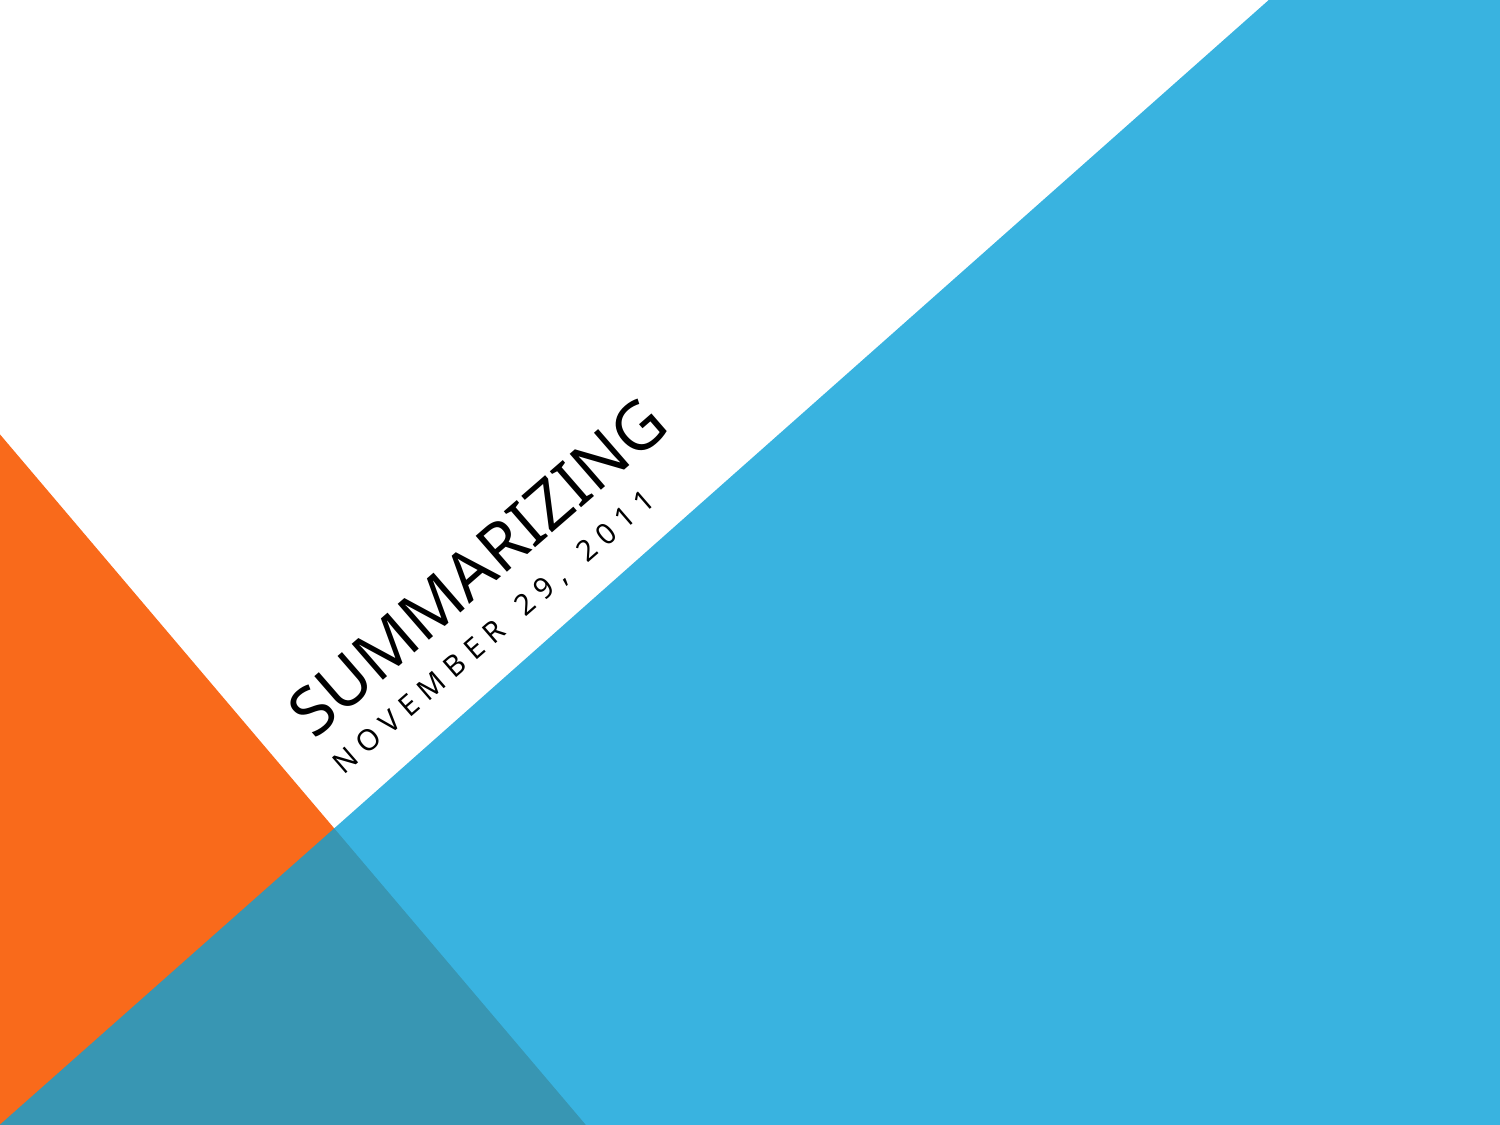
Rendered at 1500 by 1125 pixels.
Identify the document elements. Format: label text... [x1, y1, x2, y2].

title Summarizing [182, 4, 1012, 761]
subtitle November 29, 2011 [312, 61, 1154, 804]
